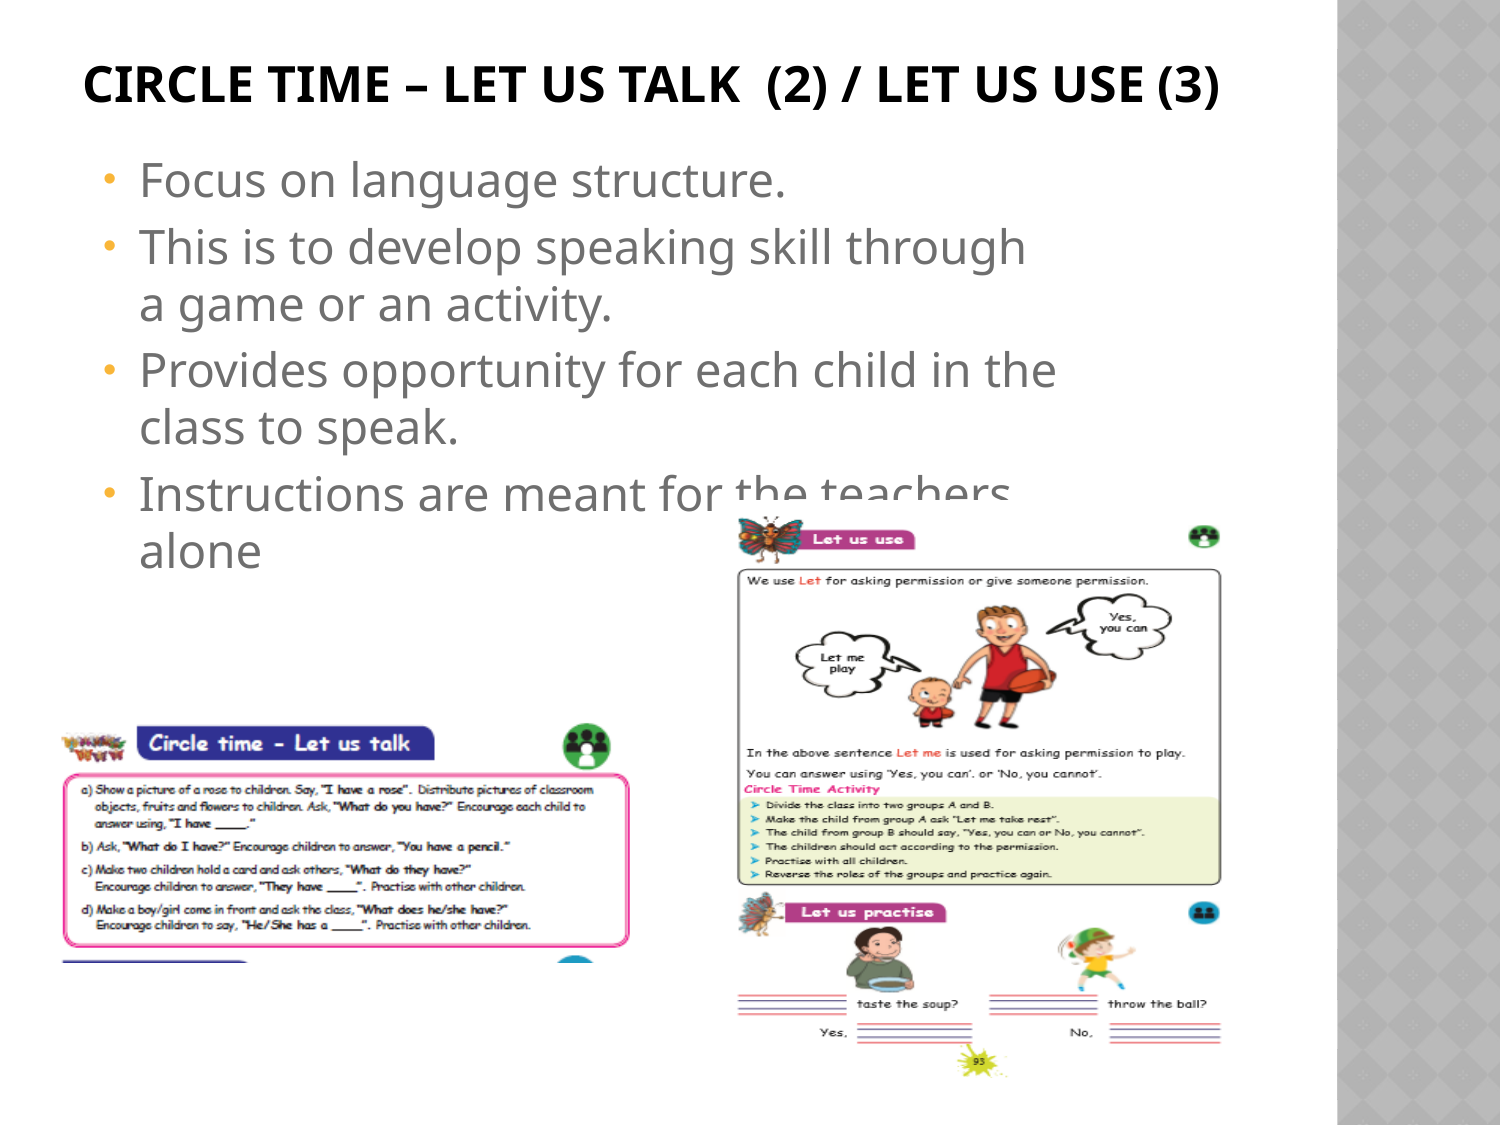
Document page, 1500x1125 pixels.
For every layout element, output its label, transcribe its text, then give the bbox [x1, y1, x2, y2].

list Focus on language structure. This is to develop speaking skill through a game or an activity. Provides opportunity for each child in the class to speak. Instructions are meant for the teachers alone [50, 149, 1063, 580]
picture [37, 687, 688, 963]
title Circle Time – Let us talk (2) / Let us use (3) [75, 37, 1325, 113]
picture [724, 499, 1238, 1079]
